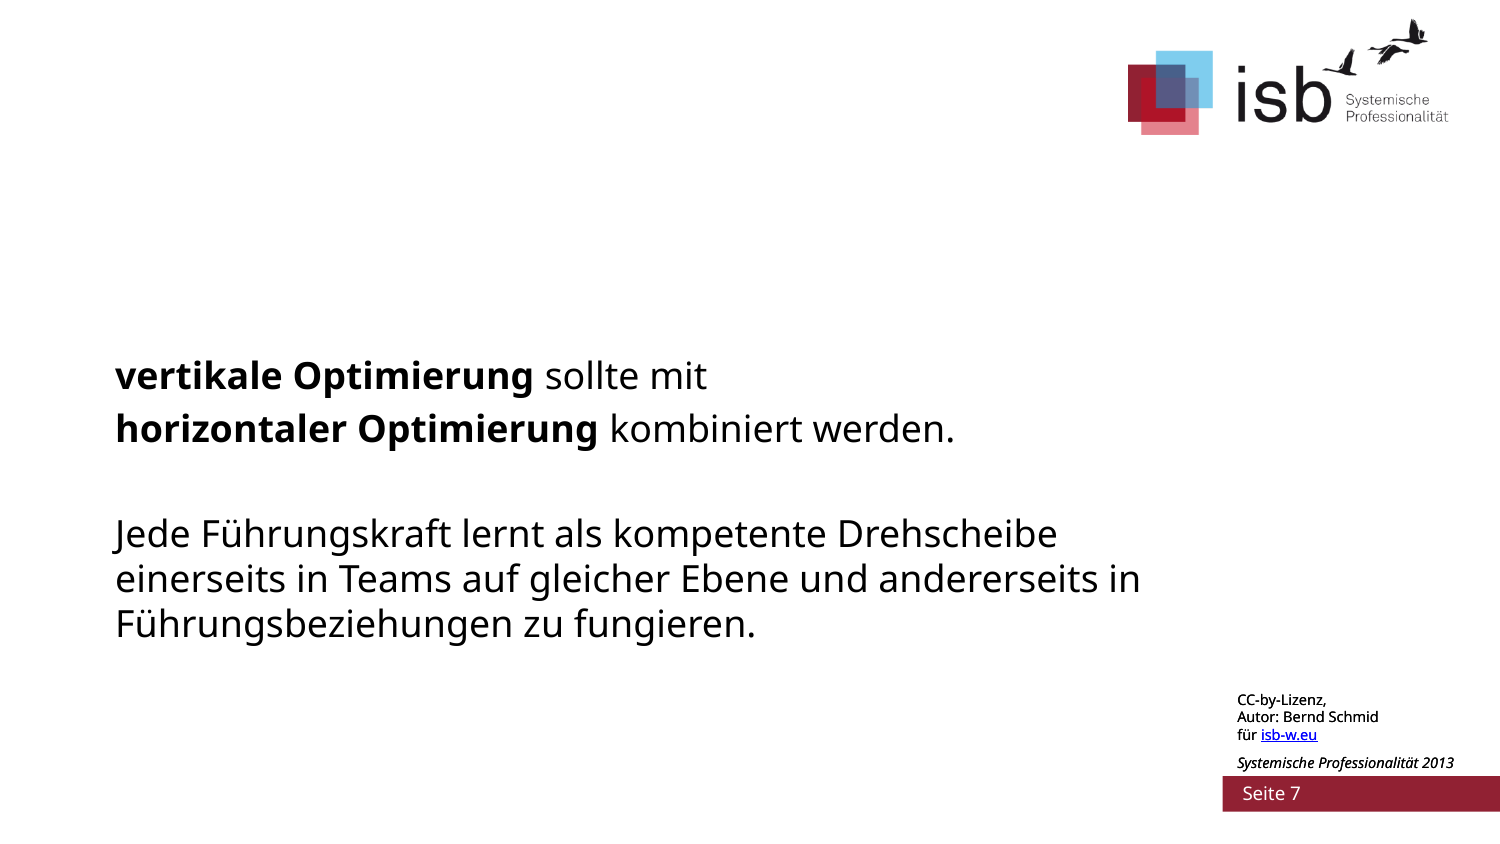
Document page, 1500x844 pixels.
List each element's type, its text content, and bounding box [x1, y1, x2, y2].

picture [1128, 14, 1461, 139]
list vertikale Optimierung sollte mit horizontaler Optimierung kombiniert werden. Jede Führungskraft lernt als kompetente Drehscheibe einerseits in Teams auf gleicher Ebene und andererseits in Führungsbeziehungen zu fungieren. [100, 185, 1223, 812]
text_box CC-by-Lizenz, Autor: Bernd Schmid für isb-w.eu Systemische Professionalität 2013 [1222, 543, 1500, 844]
